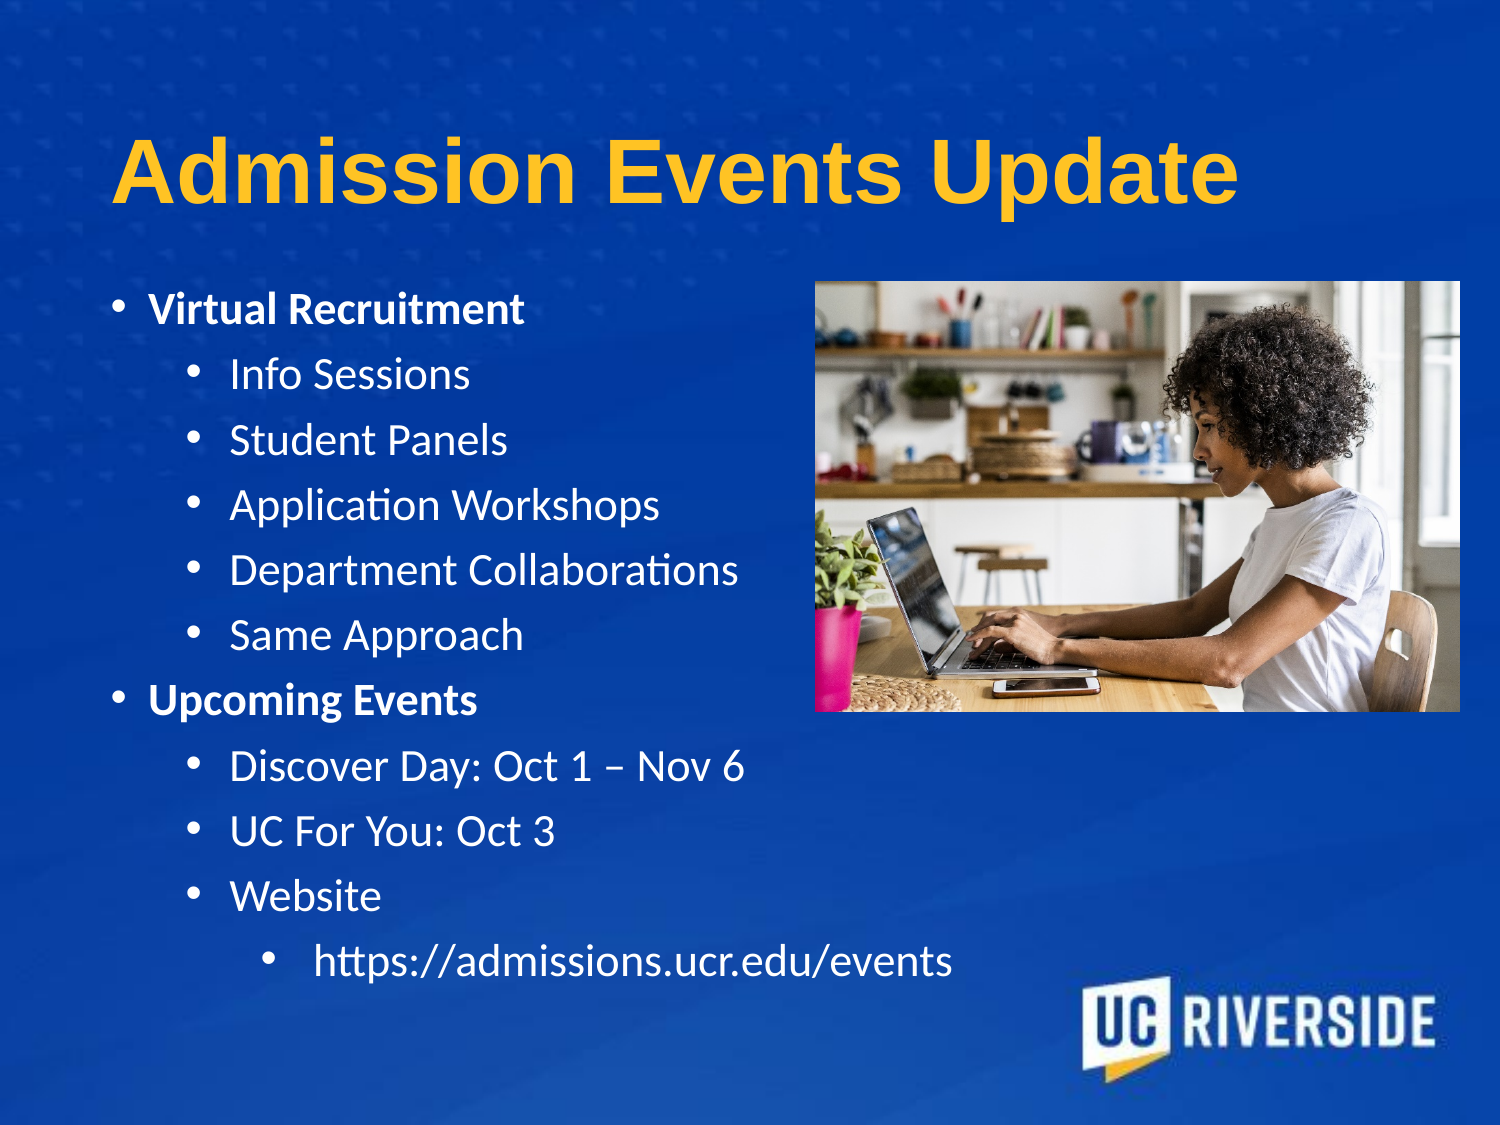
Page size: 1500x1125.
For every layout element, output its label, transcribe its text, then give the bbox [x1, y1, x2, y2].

picture [0, 0, 1500, 1125]
title Admission Events Update [103, 65, 1397, 281]
list Virtual Recruitment Info Sessions Student Panels Application Workshops Department Collaborations Same Approach Upcoming Events Discover Day: Oct 1 – Nov 6 UC For You: Oct 3 Website https://admissions.ucr.edu/events [103, 281, 1397, 996]
